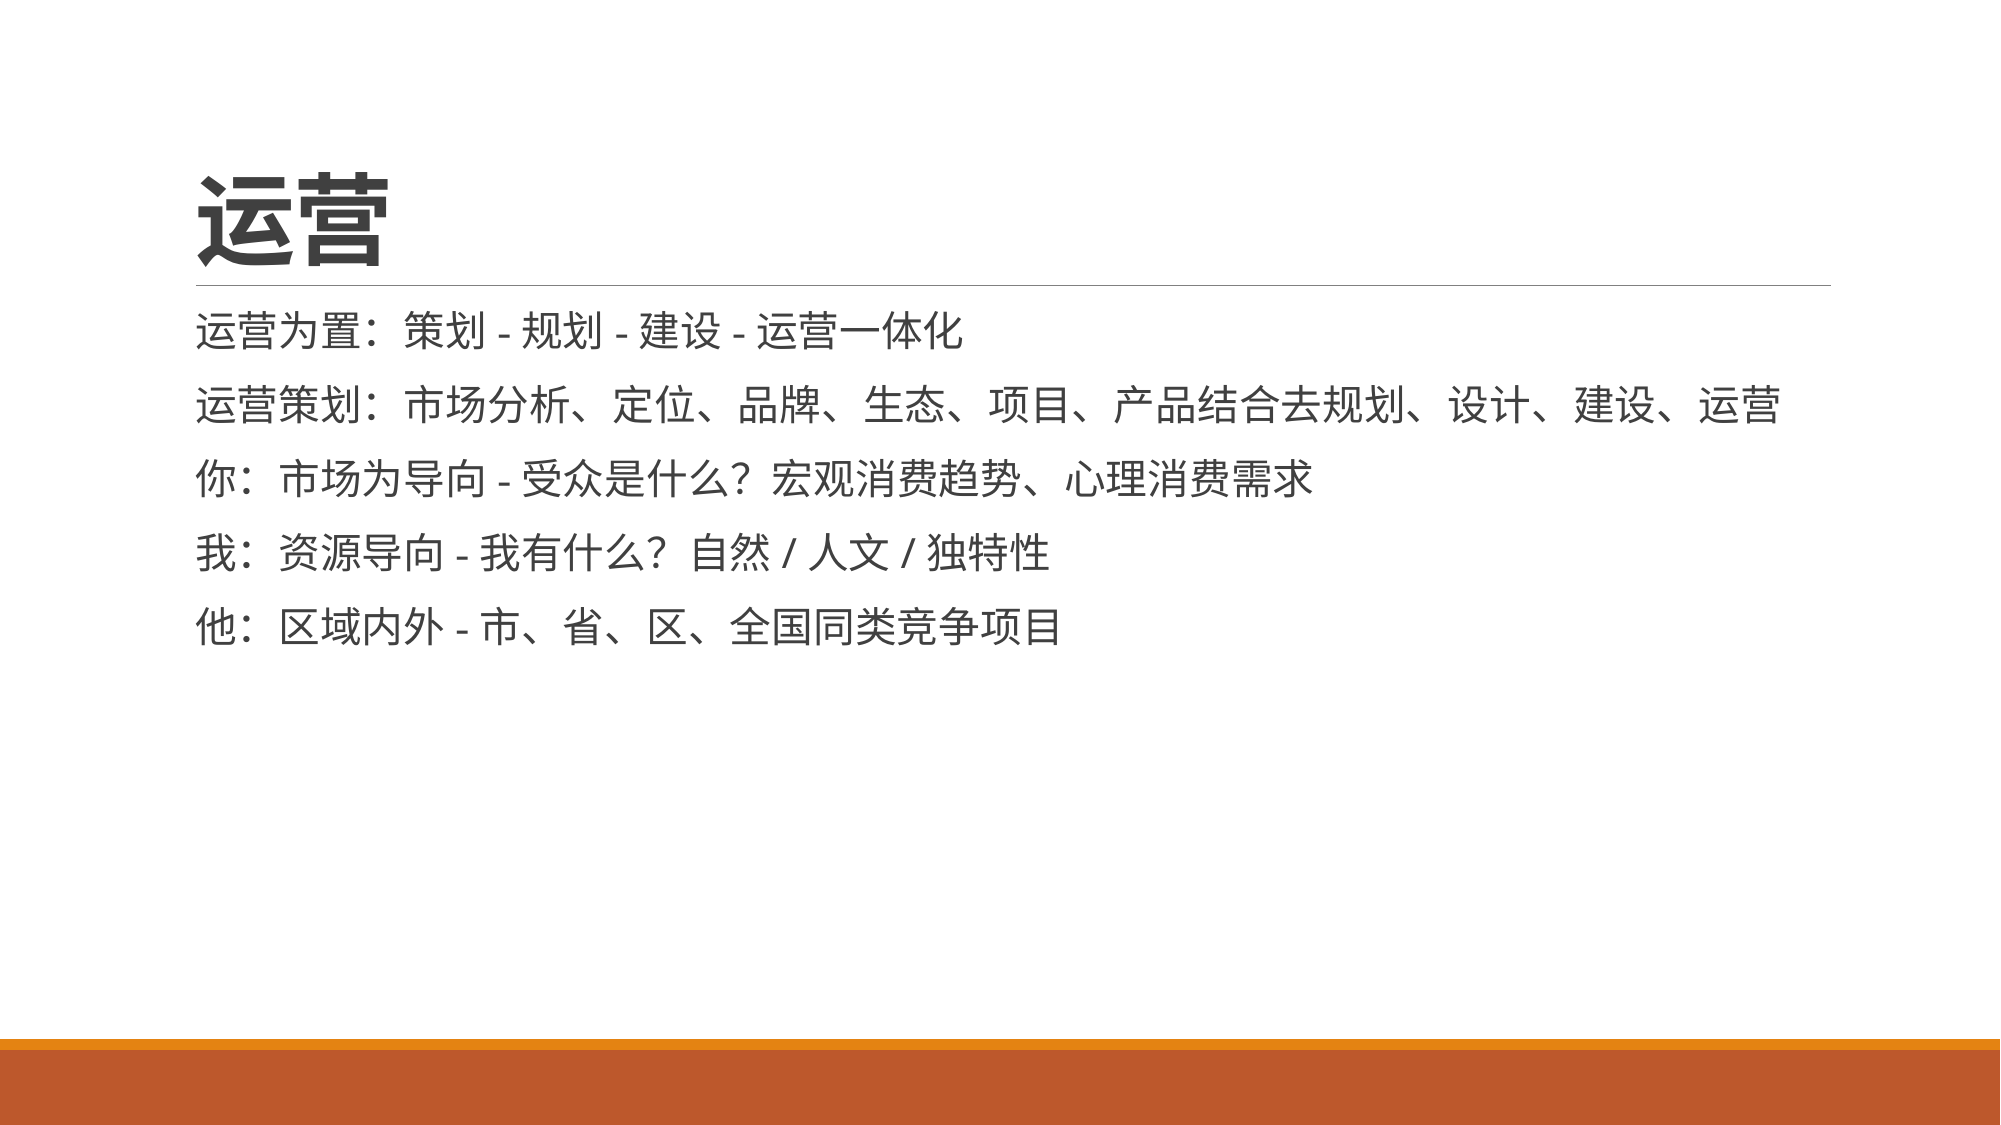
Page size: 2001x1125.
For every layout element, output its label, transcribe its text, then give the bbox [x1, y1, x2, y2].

list 运营为置：策划-规划-建设-运营一体化 运营策划：市场分析、定位、品牌、生态、项目、产品结合去规划、设计、建设、运营 你：市场为导向-受众是什么？宏观消费趋势、心理消费需求 我：资源导向-我有什么？自然/人文/独特性 他：区域内外-市、省、区、全国同类竞争项目 [180, 302, 1830, 963]
title 运营 [180, 47, 1830, 285]
